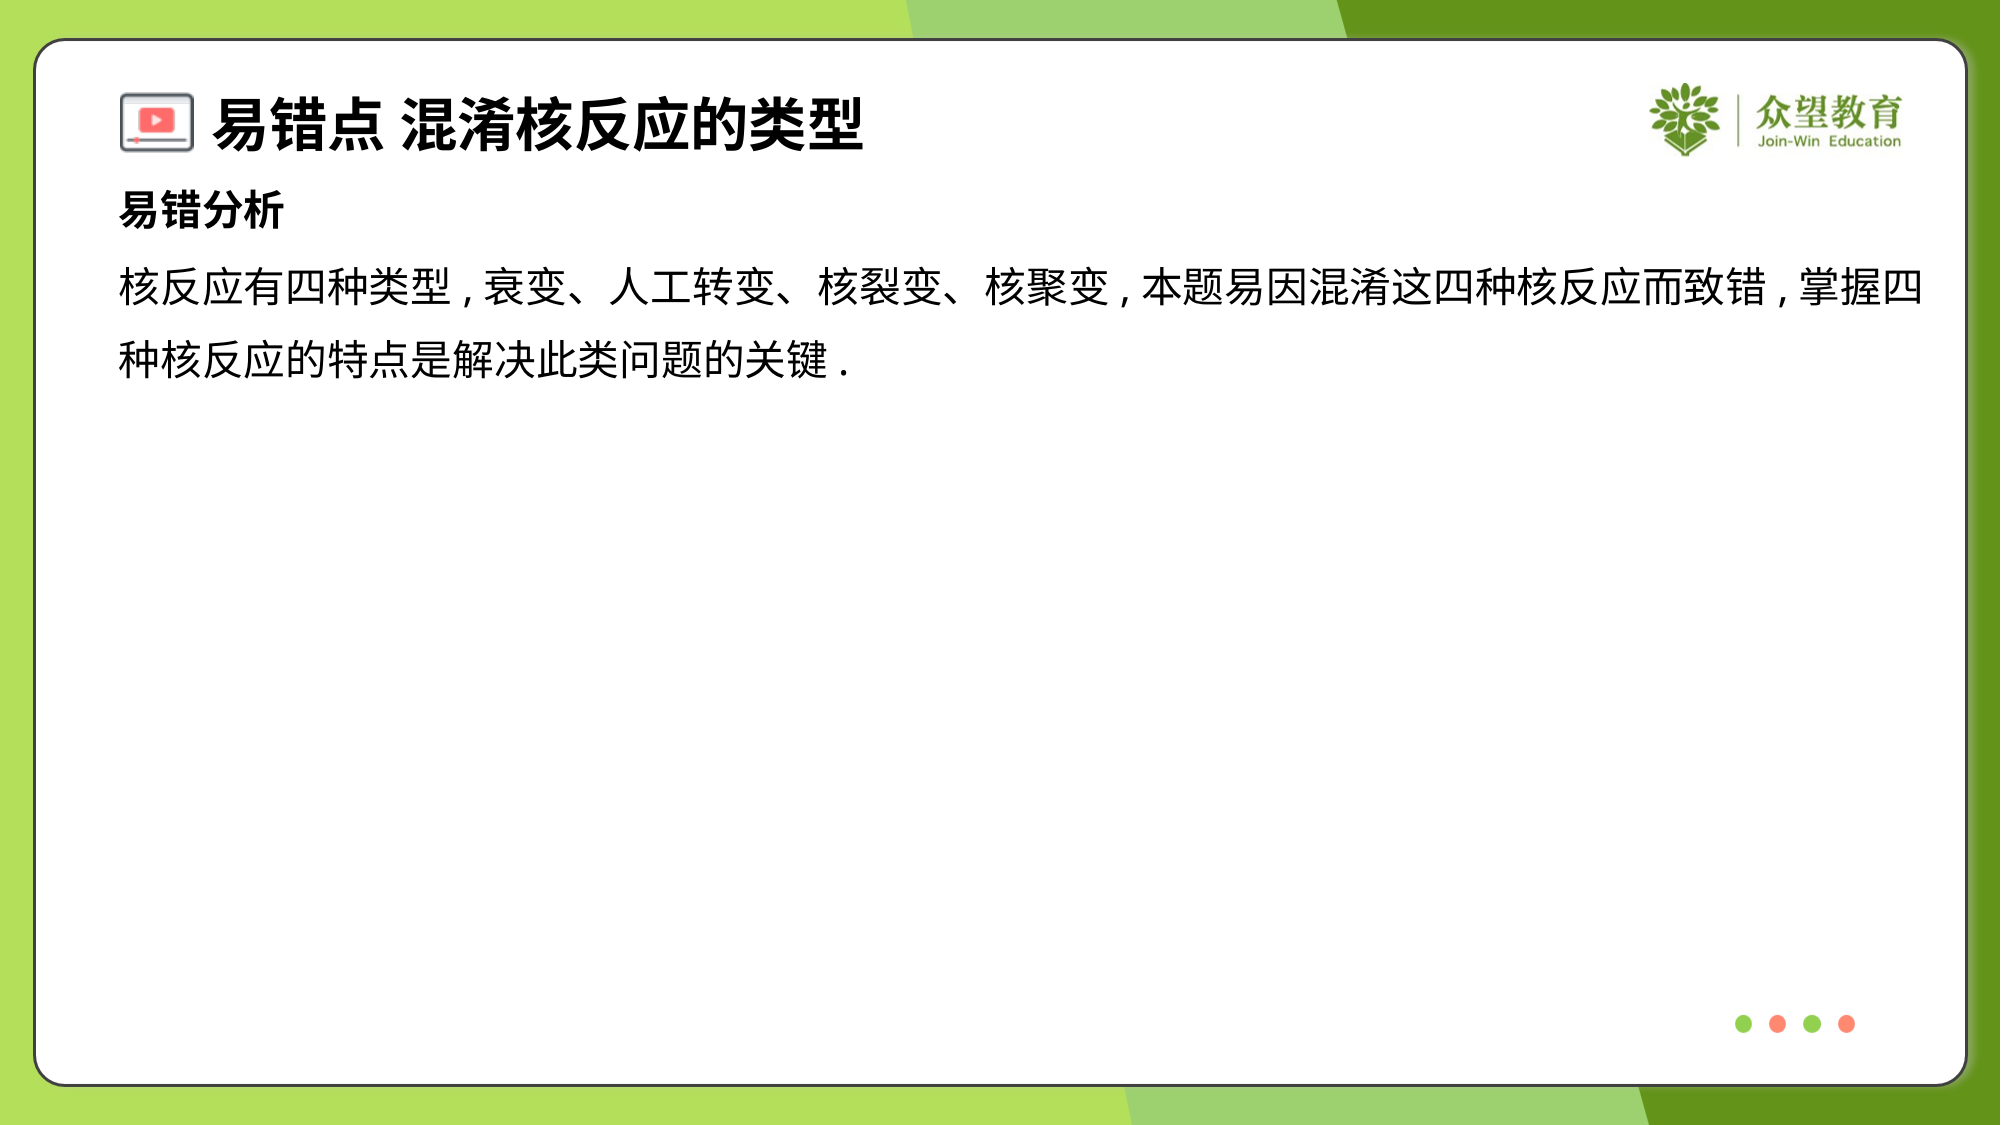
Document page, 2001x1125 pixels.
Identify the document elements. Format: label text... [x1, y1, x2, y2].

picture [0, 0, 2000, 1125]
text_box 易错分析 核反应有四种类型,衰变、人工转变、核裂变、核聚变,本题易因混淆这四种核反应而致错,掌握四 种核反应的特点是解决此类问题的关键. [118, 158, 1883, 377]
